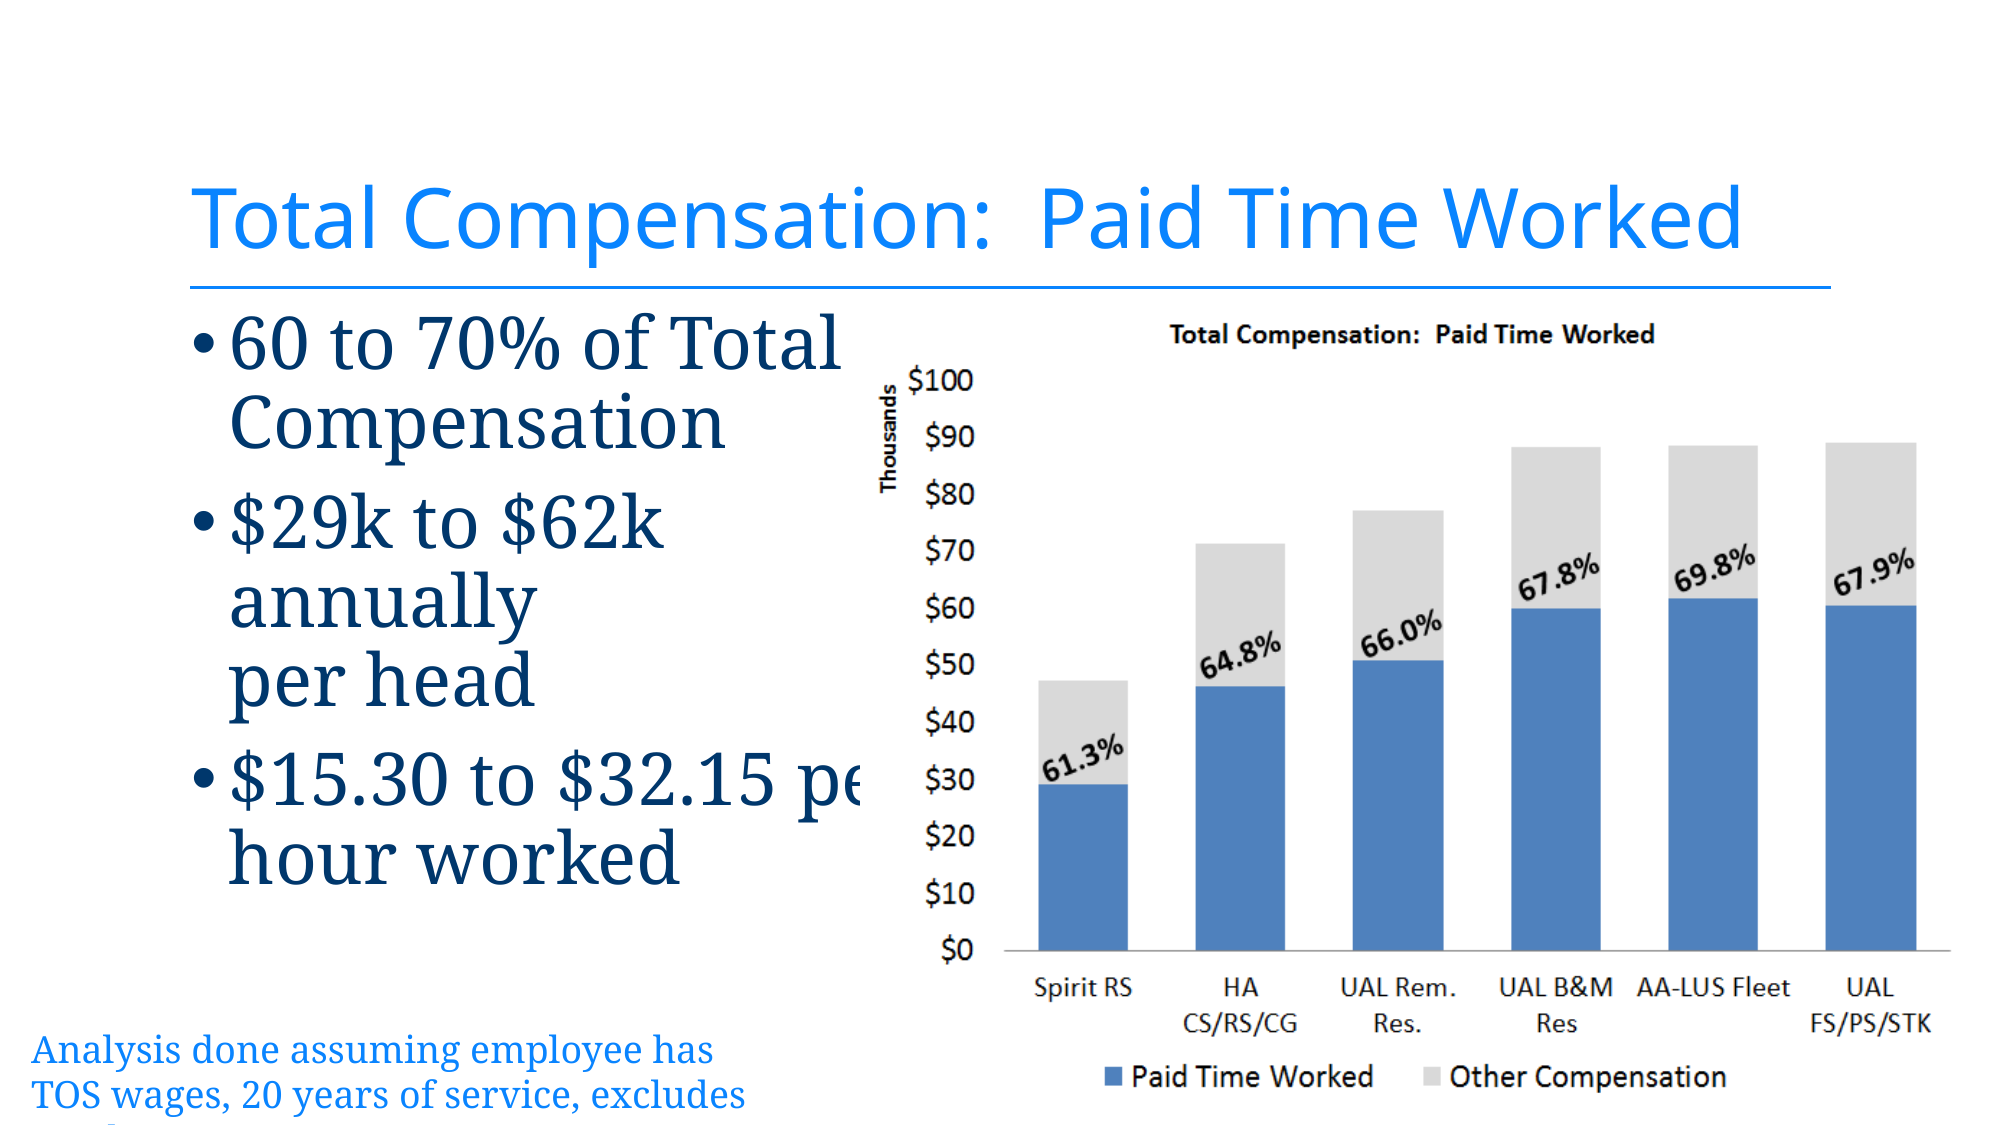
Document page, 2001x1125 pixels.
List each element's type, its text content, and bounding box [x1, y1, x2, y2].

list 60 to 70% of Total Compensation $29k to $62k annually per head $15.30 to $32.15 per hour worked [176, 299, 988, 1014]
picture [859, 305, 1957, 1106]
text_box Analysis done assuming employee has TOS wages, 20 years of service, excludes Worker’s Comp [16, 1018, 808, 1125]
title Total Compensation: Paid Time Worked [176, 170, 1832, 278]
